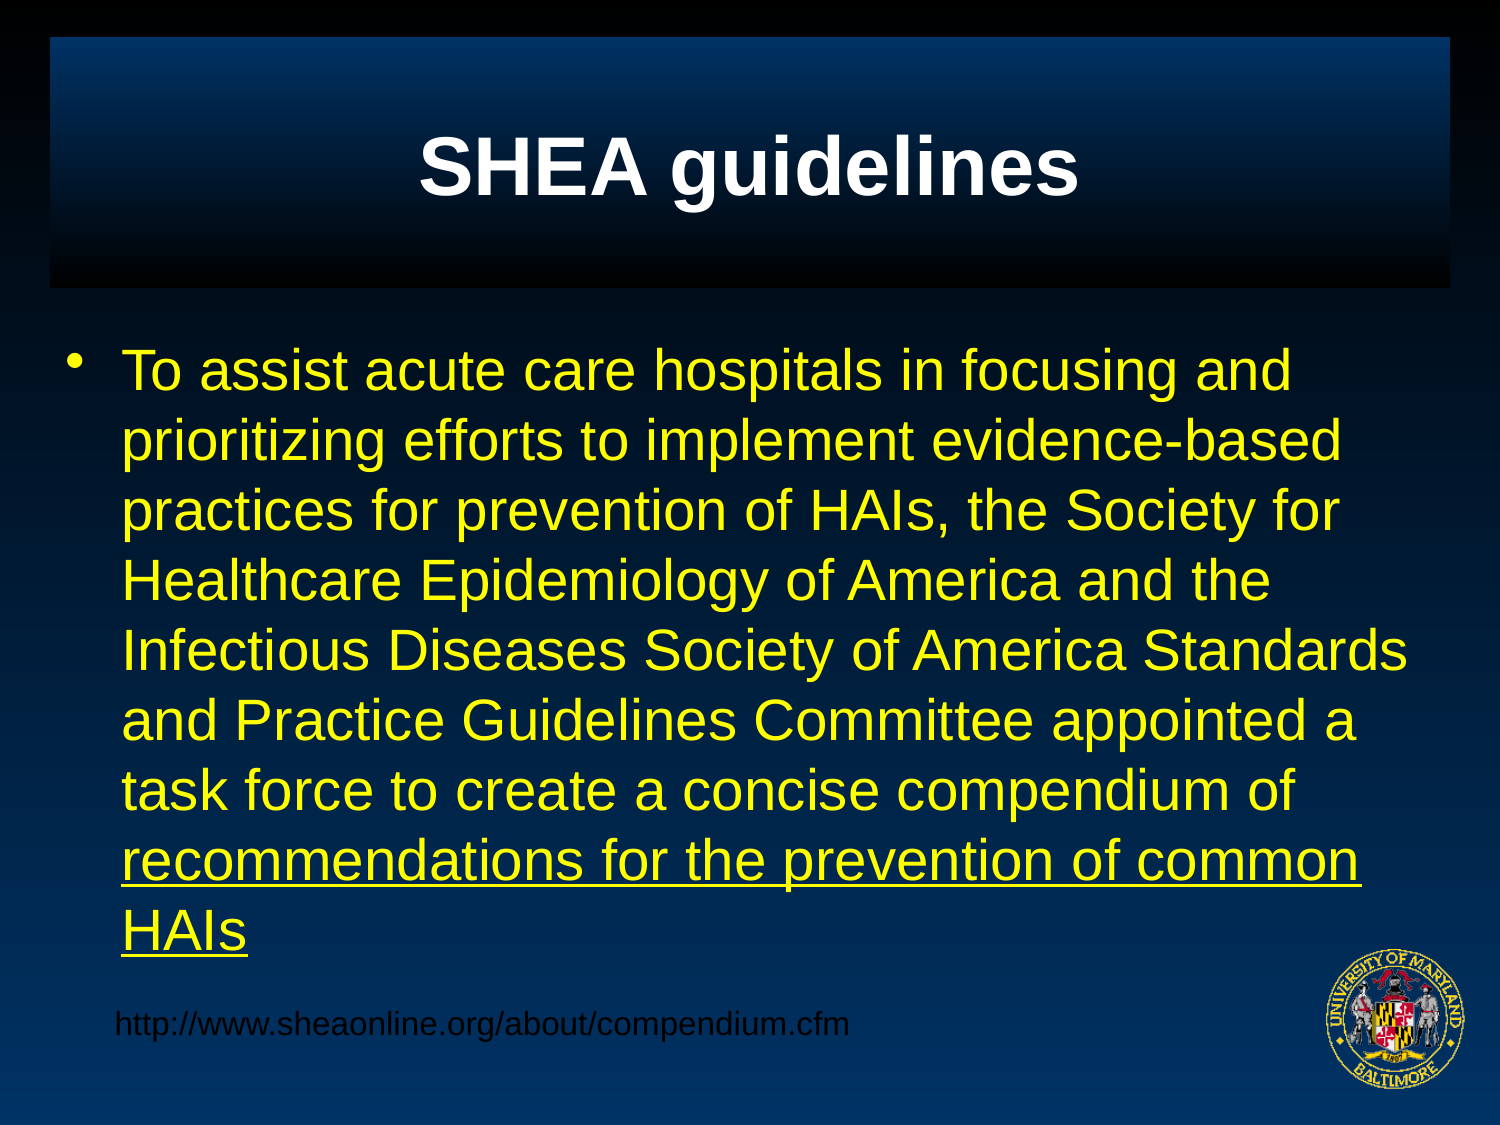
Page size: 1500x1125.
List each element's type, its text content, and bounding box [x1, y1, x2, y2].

list To assist acute care hospitals in focusing and prioritizing efforts to implement evidence-based practices for prevention of HAIs, the Society for Healthcare Epidemiology of America and the Infectious Diseases Society of America Standards and Practice Guidelines Committee appointed a task force to create a concise compendium of recommendations for the prevention of common HAIs [49, 324, 1451, 1088]
picture [1325, 949, 1468, 1108]
title SHEA guidelines [49, 37, 1451, 288]
text_box http://www.sheaonline.org/about/compendium.cfm [99, 994, 938, 1050]
